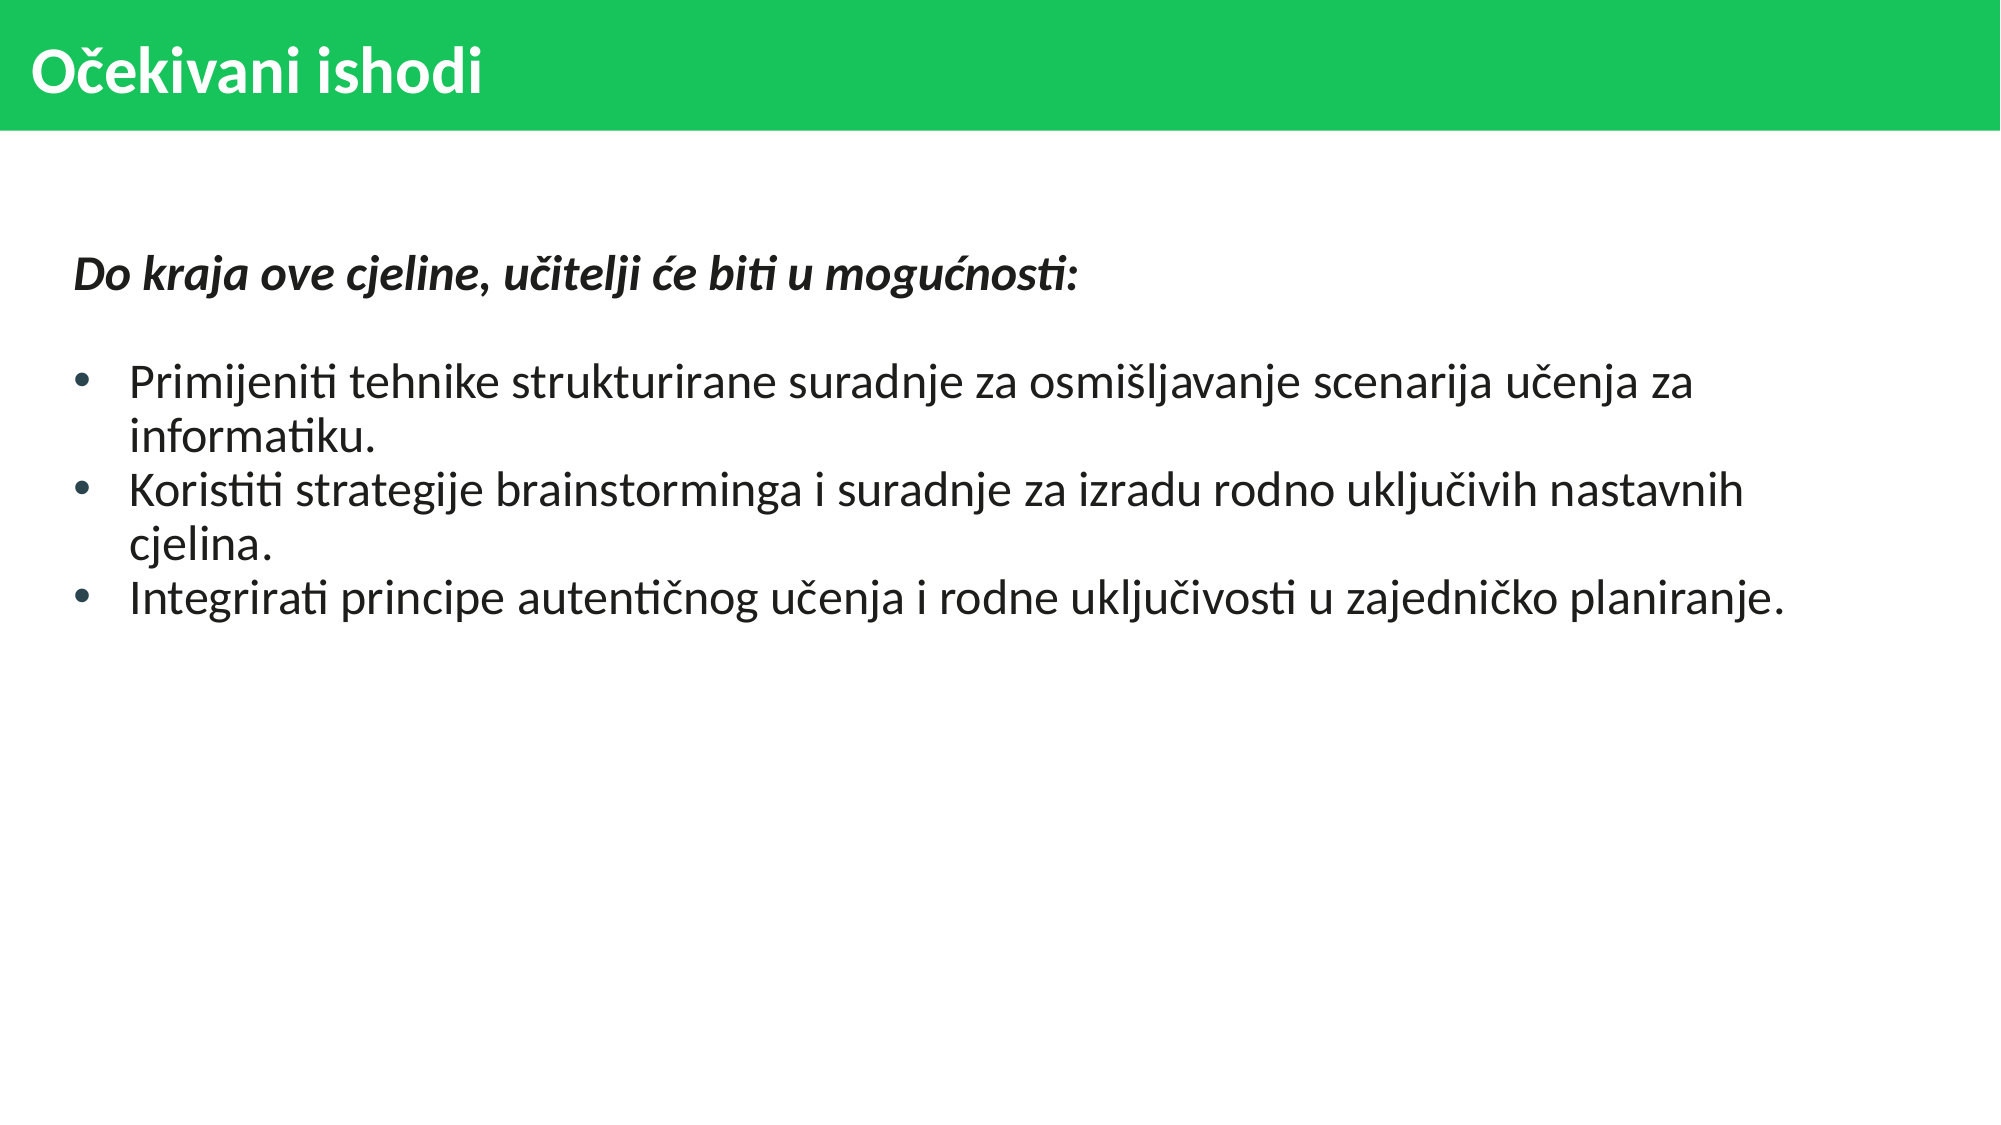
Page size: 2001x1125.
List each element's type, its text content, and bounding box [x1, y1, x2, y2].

list Do kraja ove cjeline, učitelji će biti u mogućnosti: Primijeniti tehnike strukturirane suradnje za osmišljavanje scenarija učenja za informatiku. Koristiti strategije brainstorminga i suradnje za izradu rodno uključivih nastavnih cjelina. Integrirati principe autentičnog učenja i rodne uključivosti u zajedničko planiranje. [58, 239, 1878, 800]
title Očekivani ishodi [16, 13, 1976, 131]
